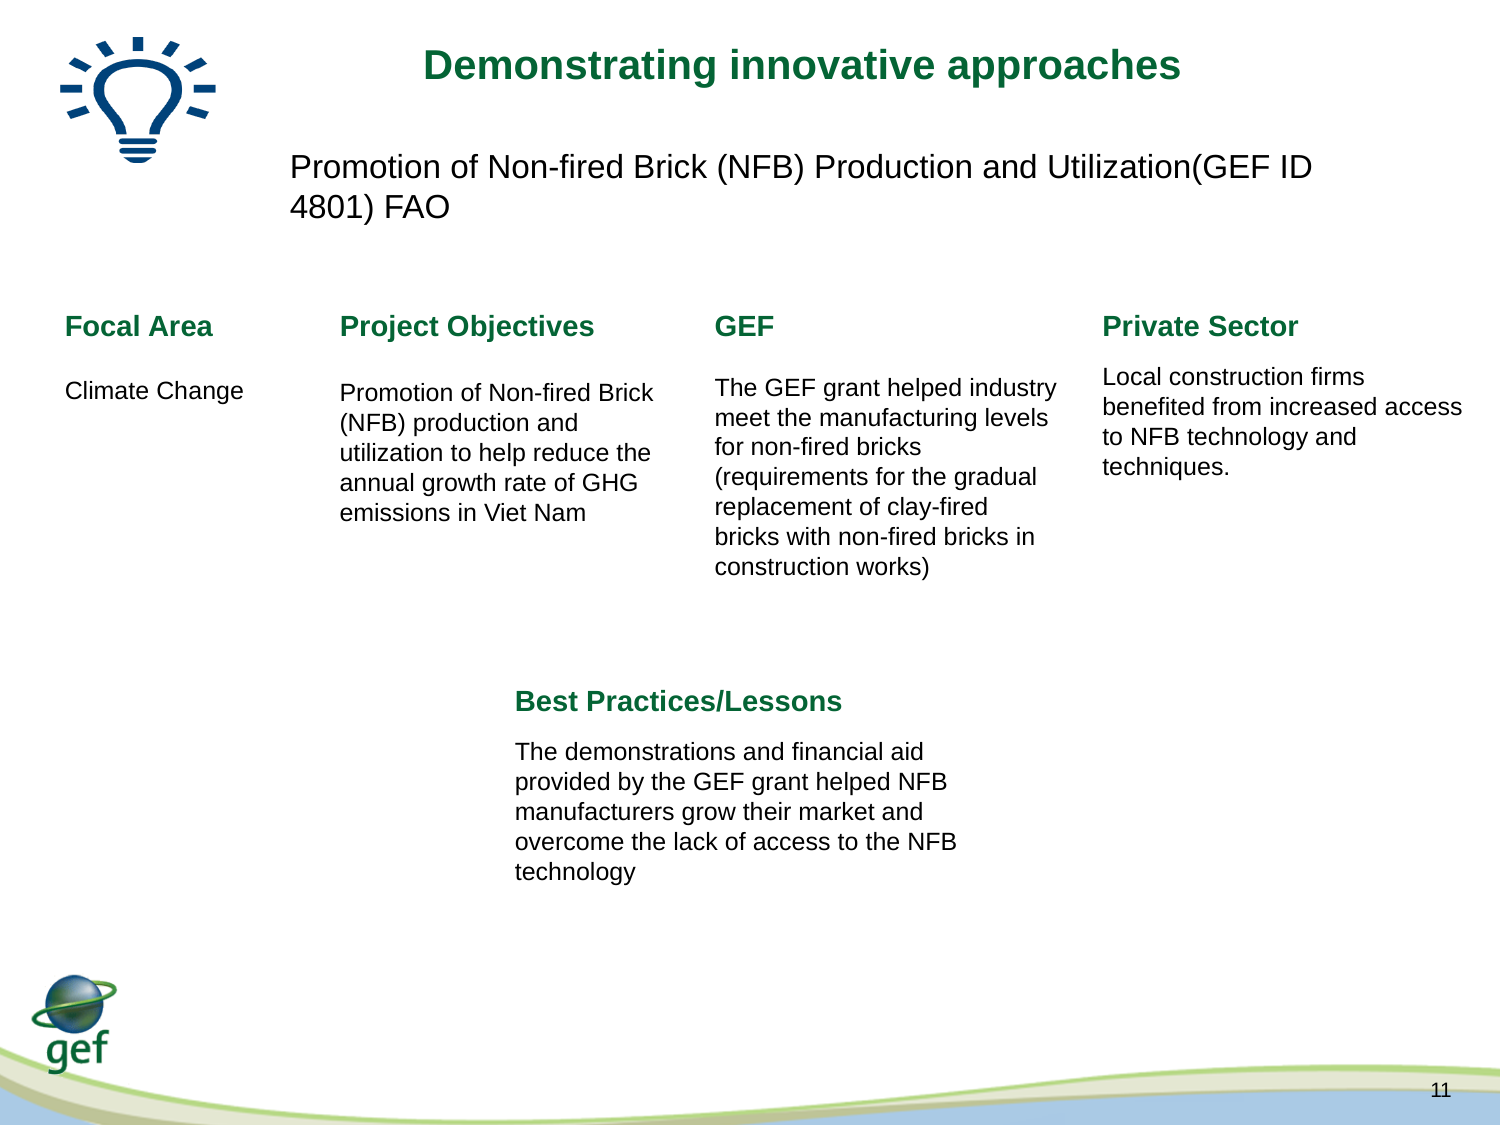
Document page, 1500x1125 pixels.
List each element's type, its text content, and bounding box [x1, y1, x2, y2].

text_box Local construction firms benefited from increased access to NFB technology and techniques. [1087, 353, 1488, 488]
picture [0, 922, 1500, 1125]
text_box Focal Area [49, 299, 288, 350]
text_box Climate Change [50, 367, 350, 412]
text_box Promotion of Non-fired Brick (NFB) production and utilization to help reduce the annual growth rate of GHG emissions in Viet Nam [324, 368, 699, 534]
text_box Best Practices/Lessons [500, 674, 925, 725]
text_box Promotion of Non-fired Brick (NFB) Production and Utilization(GEF ID 4801) FAO [275, 137, 1375, 232]
text_box Private Sector [1087, 299, 1325, 350]
title Demonstrating innovative approaches [287, 37, 1318, 88]
text_box Project Objectives [324, 299, 663, 350]
picture [49, 37, 226, 163]
text_box The demonstrations and financial aid provided by the GEF grant helped NFB manufacturers grow their market and overcome the lack of access to the NFB technology [499, 728, 1025, 893]
text_box The GEF grant helped industry meet the manufacturing levels for non-fired bricks (requirements for the gradual replacement of clay-fired bricks with non-fired bricks in construction works) [699, 363, 1075, 588]
text_box GEF [699, 299, 938, 350]
